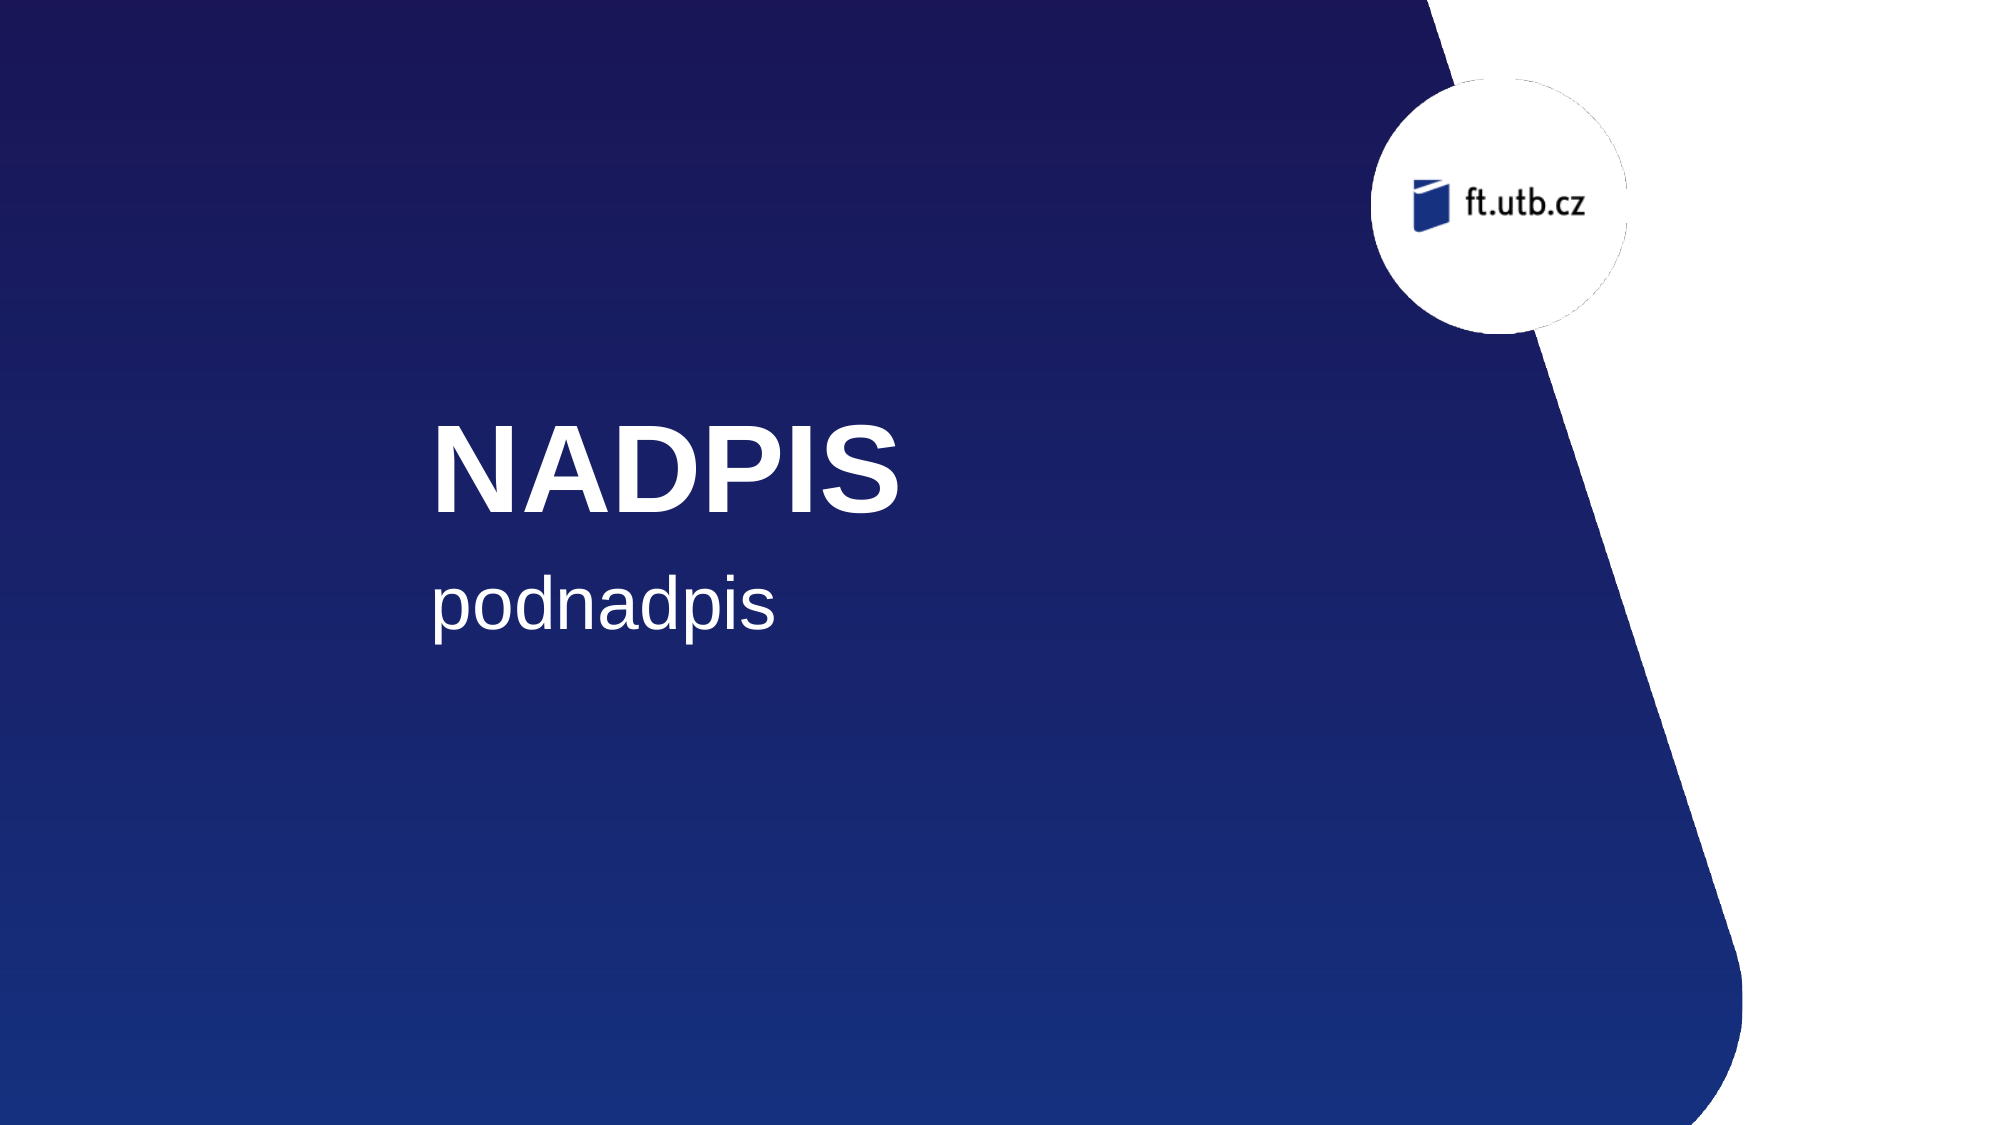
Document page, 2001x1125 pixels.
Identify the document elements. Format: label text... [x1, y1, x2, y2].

text_box podnadpis [416, 547, 1270, 652]
picture [0, 0, 1743, 1125]
text_box NADPIS [416, 380, 986, 546]
